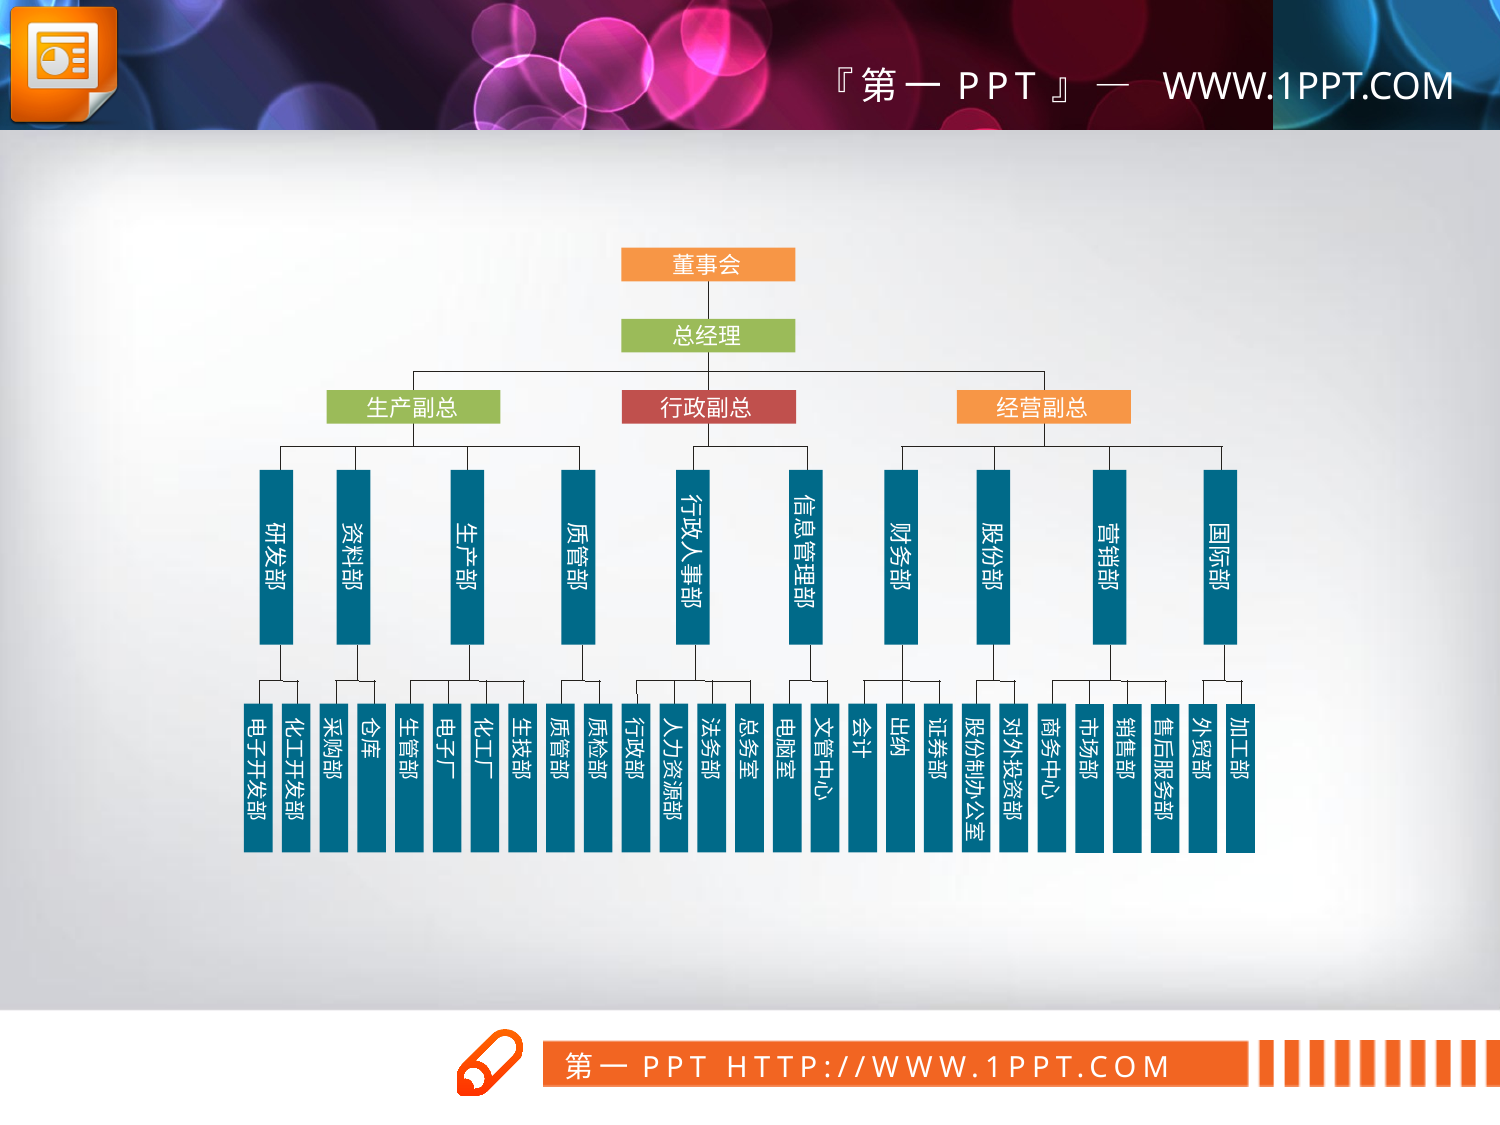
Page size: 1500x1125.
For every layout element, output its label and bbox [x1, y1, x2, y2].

text_box [1037, 703, 1067, 853]
text_box [583, 703, 613, 853]
text_box [470, 703, 500, 853]
text_box [976, 469, 1011, 645]
text_box [243, 703, 273, 853]
text_box [848, 703, 878, 853]
text_box [280, 423, 580, 470]
text_box [810, 703, 840, 853]
picture [0, 0, 1500, 1012]
text_box [326, 389, 501, 424]
text_box [1188, 703, 1218, 854]
text_box [999, 703, 1029, 853]
text_box [621, 247, 796, 282]
text_box [508, 703, 538, 853]
text_box [259, 469, 294, 645]
text_box [961, 703, 991, 853]
text_box [1225, 703, 1256, 854]
text_box [1075, 703, 1105, 854]
text_box [450, 469, 485, 645]
text_box [1112, 703, 1142, 854]
text_box [772, 703, 802, 853]
text_box [336, 469, 371, 645]
text_box [621, 389, 797, 424]
text_box [545, 703, 575, 853]
text_box [1092, 469, 1127, 645]
text_box [1203, 469, 1238, 645]
text_box [394, 703, 424, 853]
text_box [884, 469, 919, 645]
text_box [319, 703, 349, 853]
text_box [788, 469, 823, 645]
text_box [675, 469, 710, 645]
text_box [258, 644, 1243, 705]
text_box [621, 318, 796, 353]
text_box [901, 423, 1223, 470]
text_box [693, 423, 808, 470]
text_box [561, 469, 596, 645]
text_box [281, 703, 311, 853]
text_box [956, 389, 1132, 424]
text_box [432, 703, 462, 853]
text_box [1150, 703, 1180, 854]
text_box [734, 703, 765, 853]
picture [543, 1040, 1500, 1087]
text_box [885, 703, 916, 853]
text_box [659, 703, 689, 853]
text_box [923, 703, 953, 853]
text_box [621, 703, 651, 853]
text_box [413, 352, 1045, 391]
text_box [357, 703, 387, 853]
text_box [697, 703, 727, 853]
